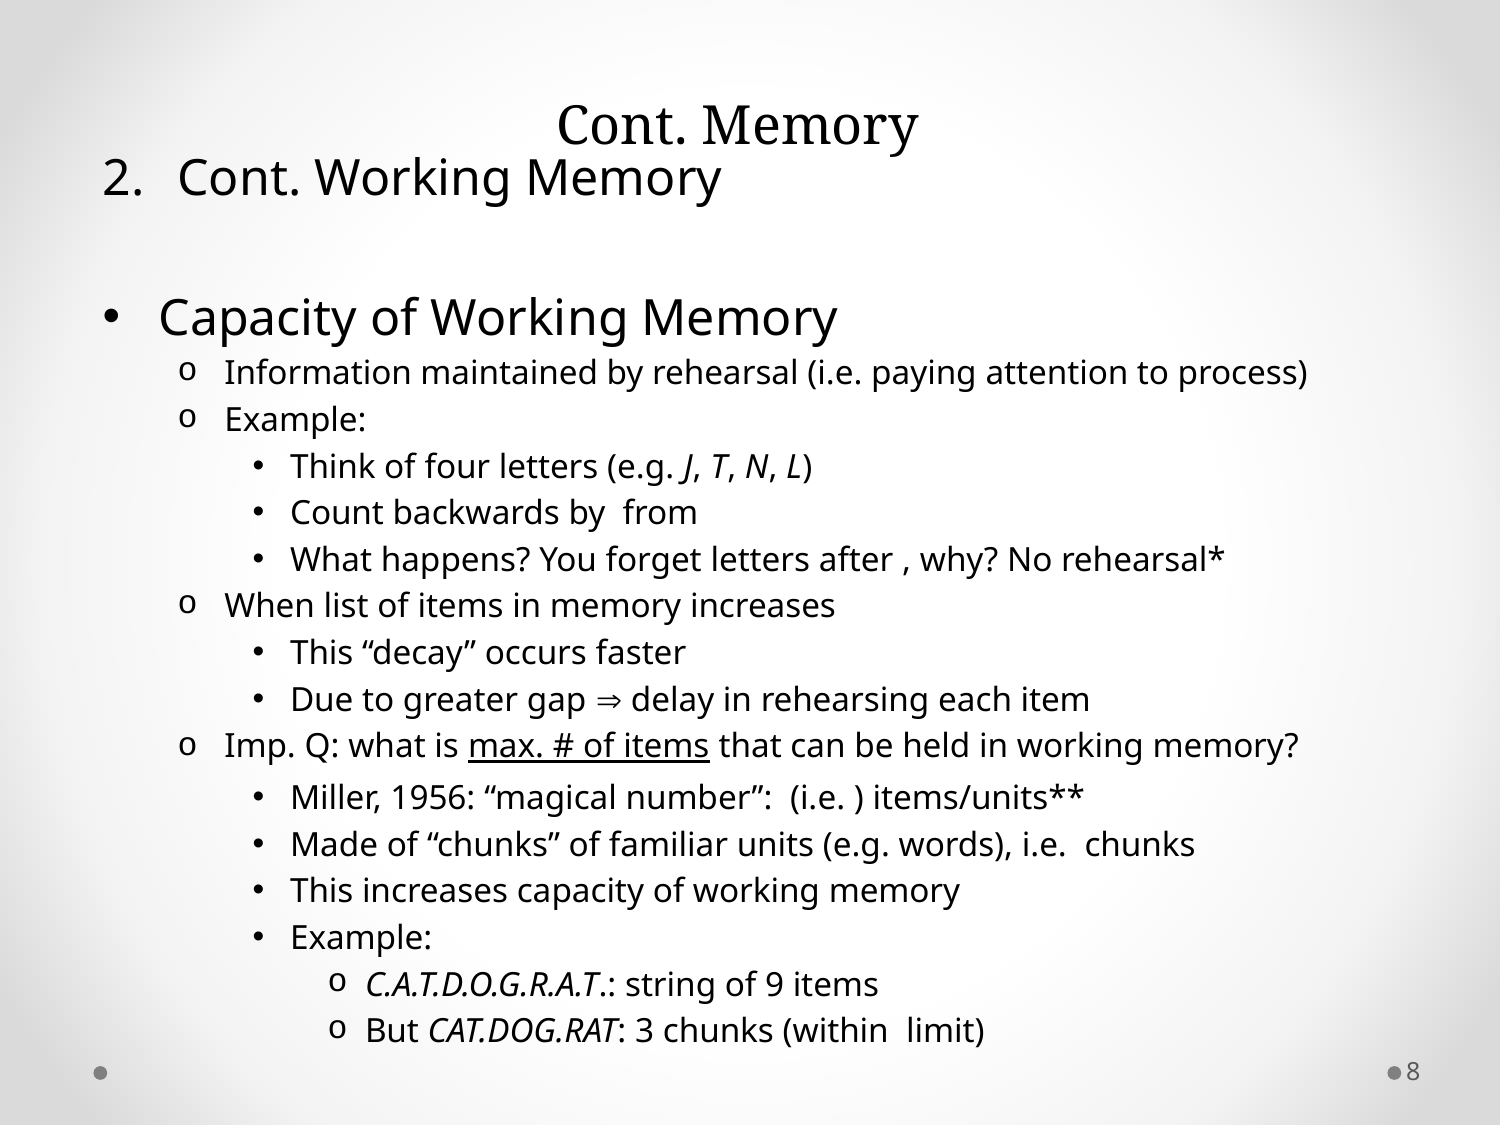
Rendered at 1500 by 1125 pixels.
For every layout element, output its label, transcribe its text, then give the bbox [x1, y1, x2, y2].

slide_number 8 [1401, 1042, 1494, 1103]
picture [0, 1, 1500, 1125]
title Cont. Memory [62, 62, 1413, 163]
